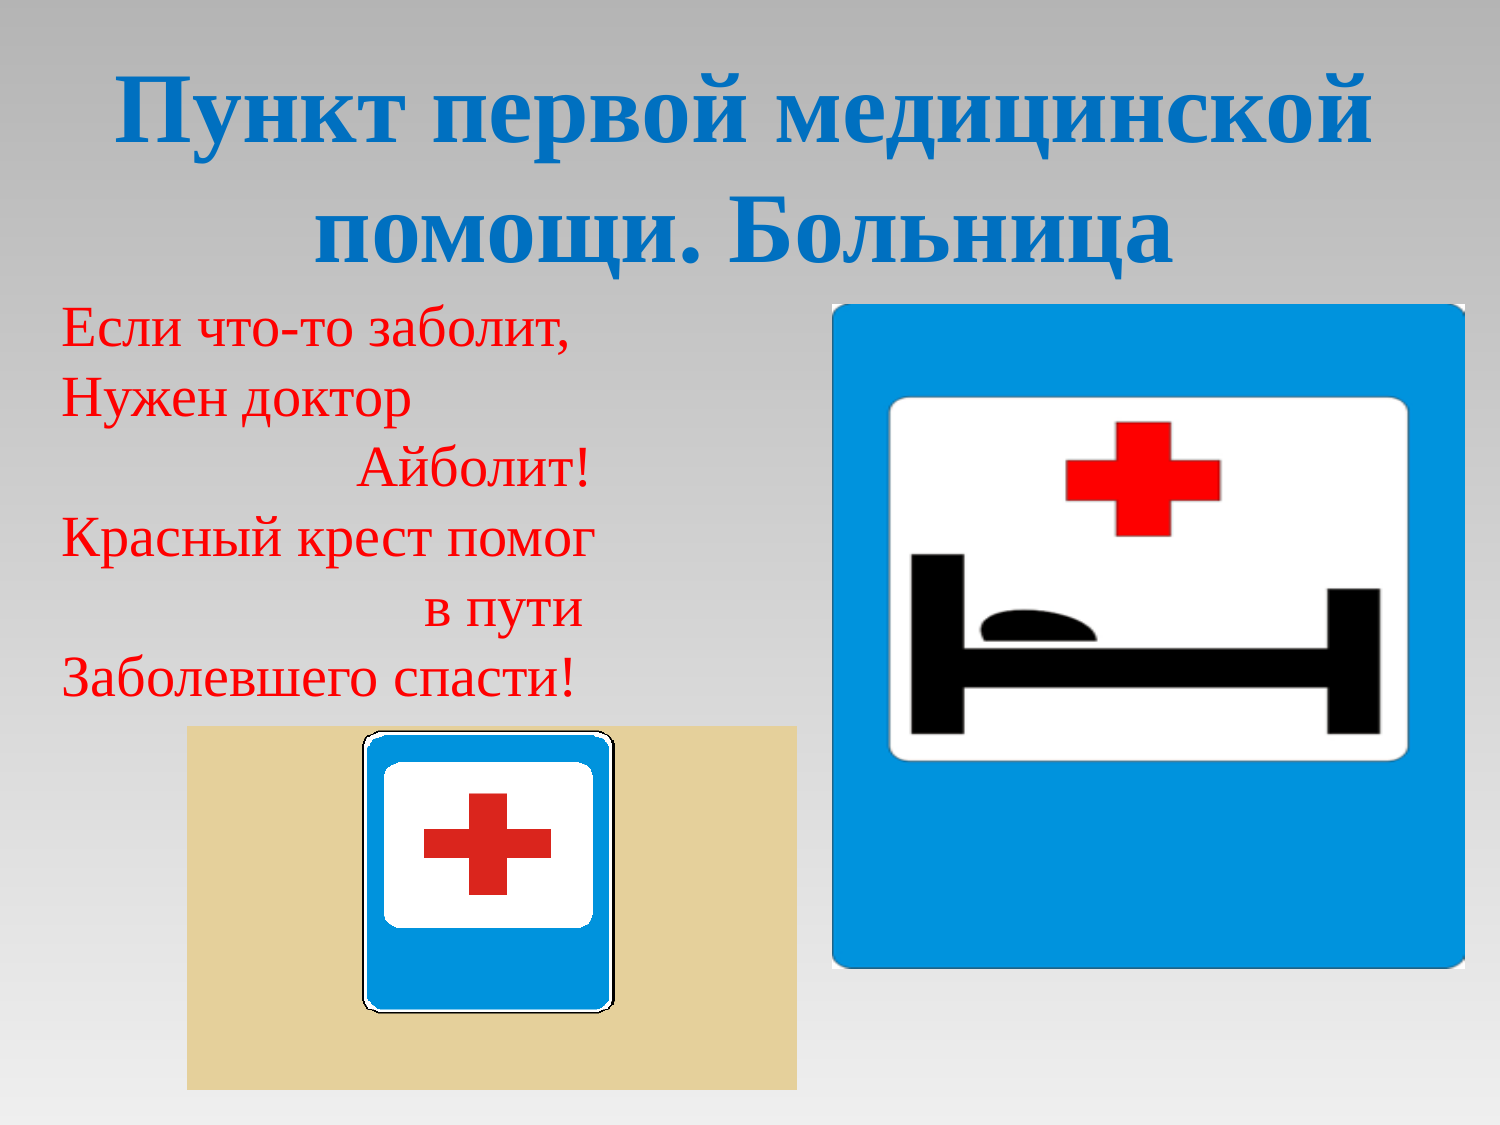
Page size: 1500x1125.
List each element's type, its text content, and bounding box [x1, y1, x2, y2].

text_box Пункт первой медицинской помощи. Больница [35, 35, 1454, 290]
list Если что-то заболит, Нужен доктор Айболит! Красный крест помог в пути Заболевшего спасти! [46, 290, 622, 727]
picture [831, 304, 1466, 969]
picture [888, 396, 1409, 762]
picture [1452, 304, 1466, 314]
picture [187, 726, 798, 1091]
